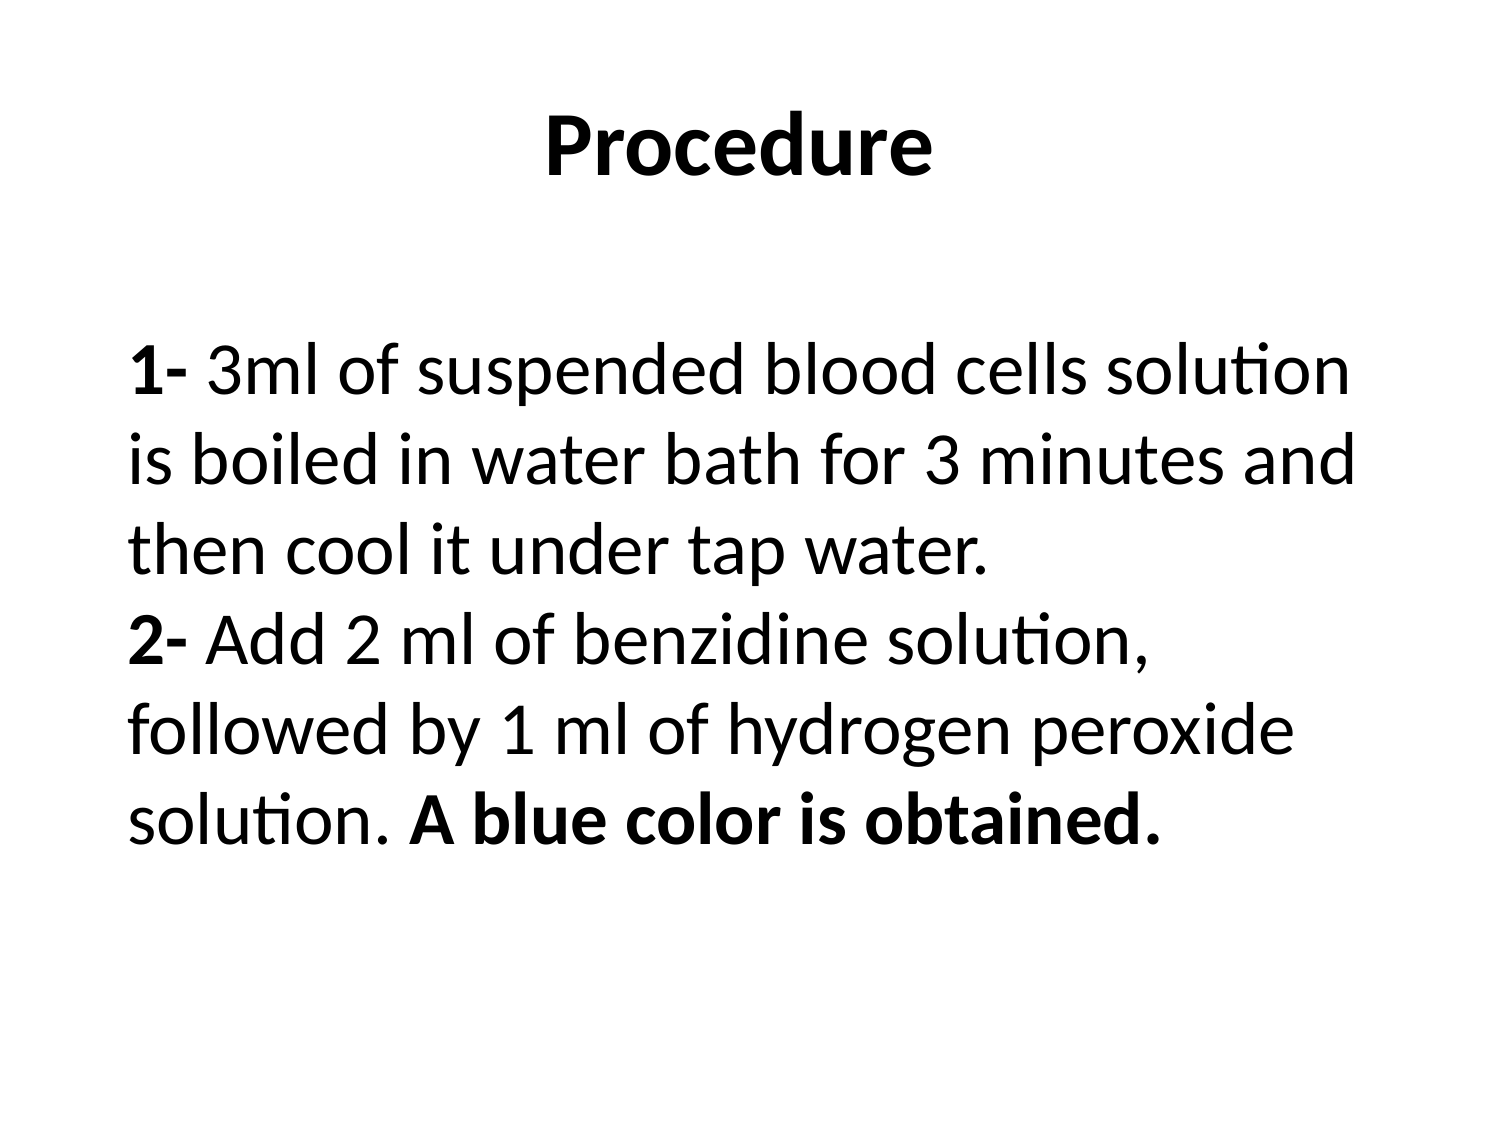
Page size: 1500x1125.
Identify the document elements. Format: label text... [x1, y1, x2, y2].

text_box 1- 3ml of suspended blood cells solution is boiled in water bath for 3 minutes and then cool it under tap water. 2- Add 2 ml of benzidine solution, followed by 1 ml of hydrogen peroxide solution. A blue color is obtained. [112, 312, 1400, 868]
title Procedure [75, 45, 1425, 233]
